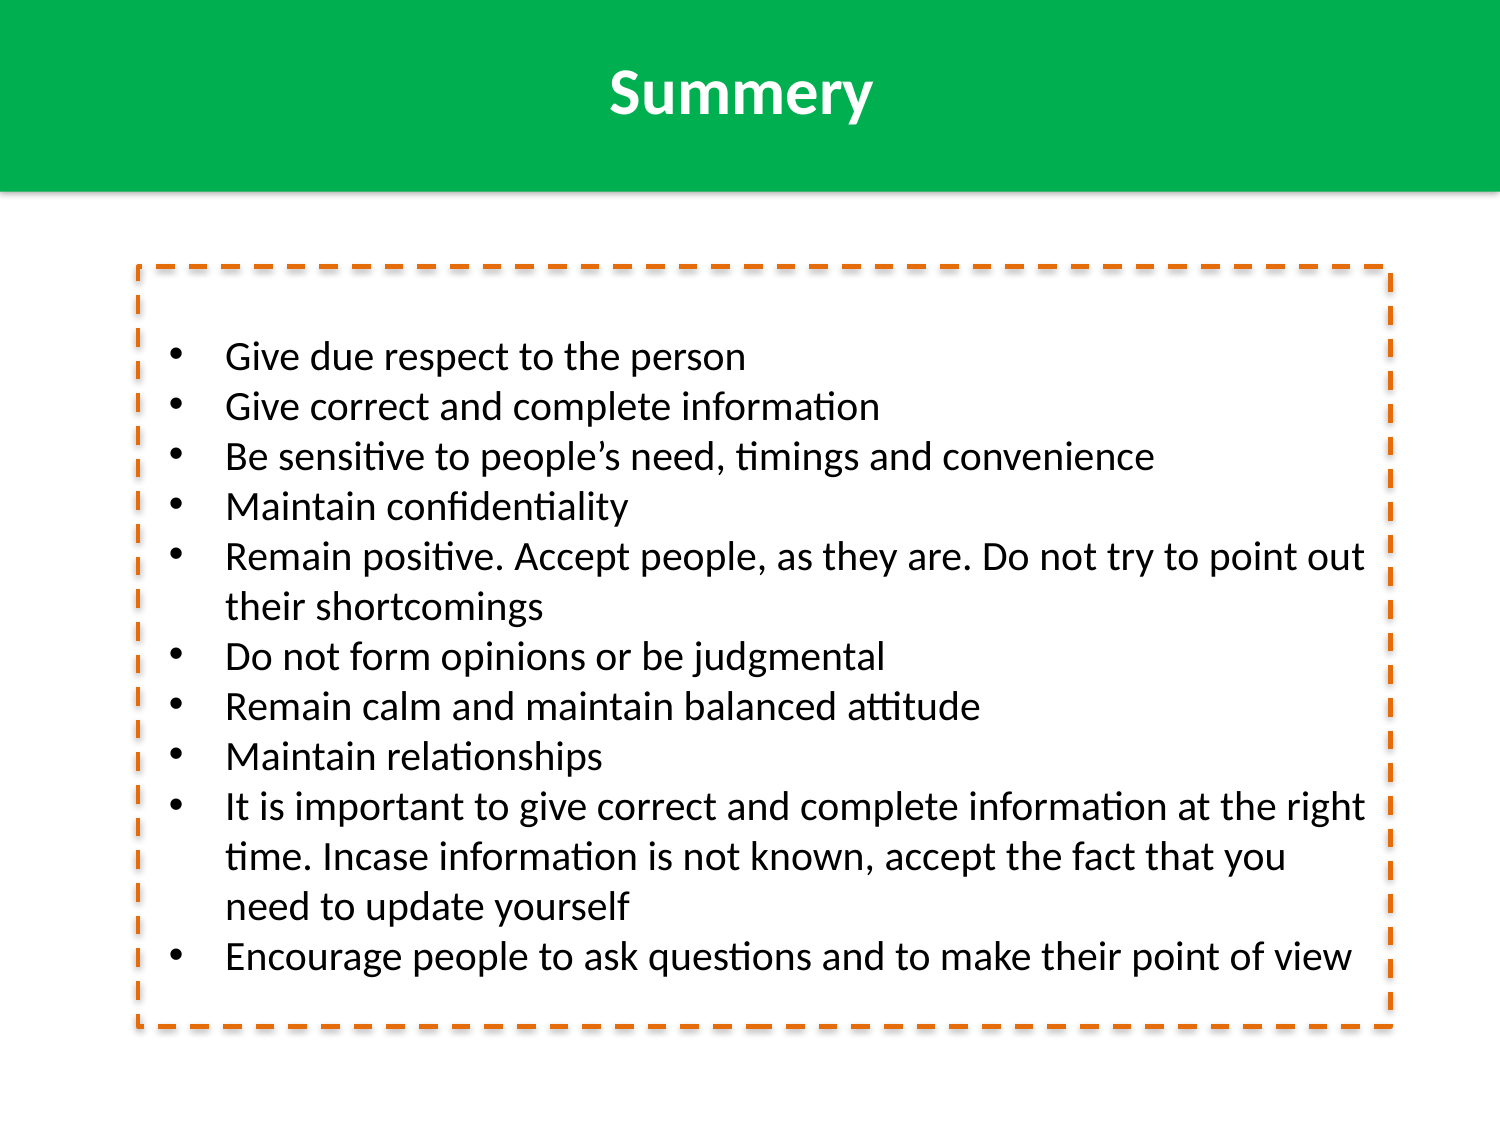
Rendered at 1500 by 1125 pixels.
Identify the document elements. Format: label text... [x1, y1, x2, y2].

text_box Give due respect to the person Give correct and complete information Be sensitive to people’s need, timings and convenience Maintain confidentiality Remain positive. Accept people, as they are. Do not try to point out their shortcomings Do not form opinions or be judgmental Remain calm and maintain balanced attitude Maintain relationships It is important to give correct and complete information at the right time. Incase information is not known, accept the fact that you need to update yourself Encourage people to ask questions and to make their point of view [154, 321, 1391, 987]
text_box Summery [0, 40, 1500, 136]
text_box [137, 266, 1391, 1027]
